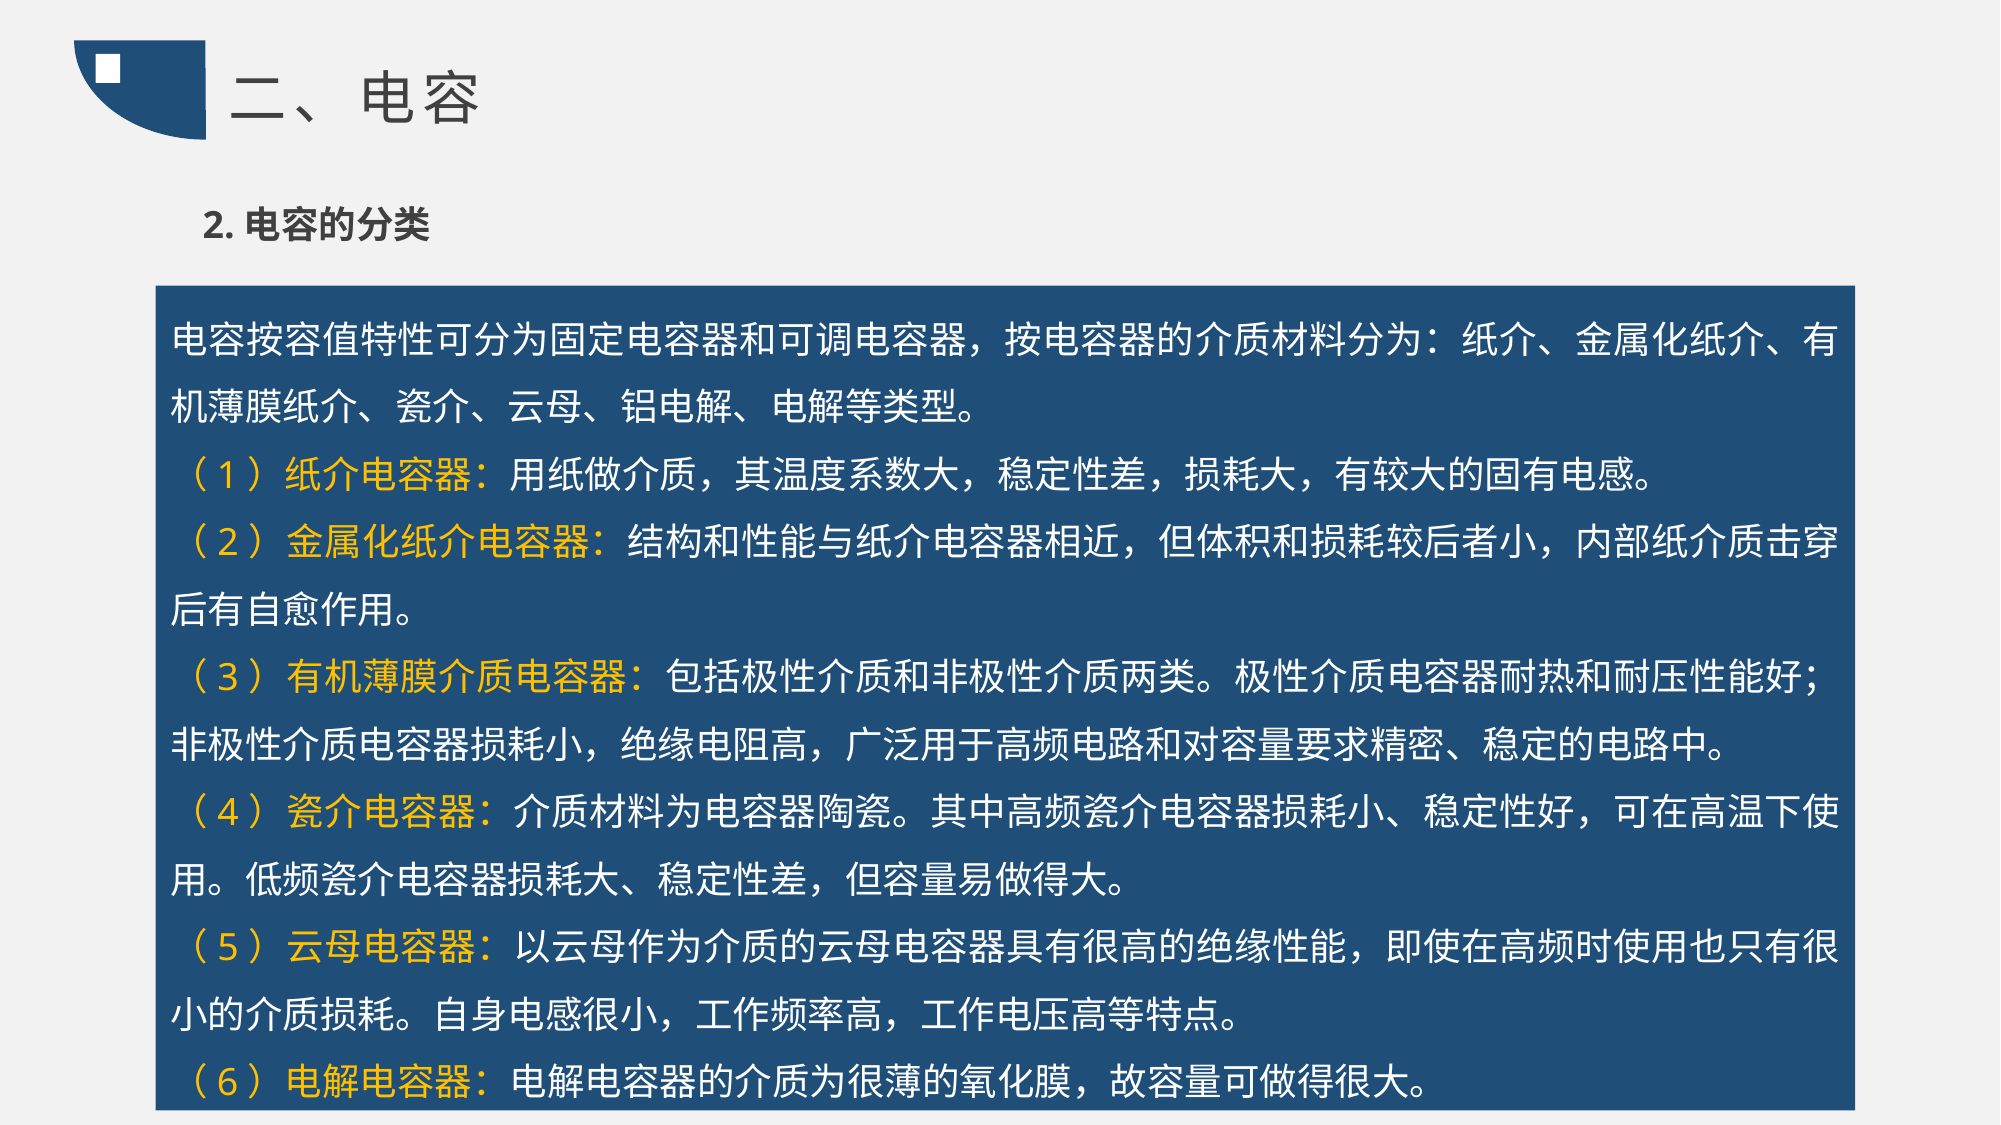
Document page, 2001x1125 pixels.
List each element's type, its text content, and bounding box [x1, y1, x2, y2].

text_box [74, 0, 1070, 140]
text_box 2.电容的分类 [187, 171, 1834, 254]
text_box 电容按容值特性可分为固定电容器和可调电容器，按电容器的介质材料分为：纸介、金属化纸介、有机薄膜纸介、瓷介、云母、铝电解、电解等类型。 （1）纸介电容器：用纸做介质，其温度系数大，稳定性差，损耗大，有较大的固有电感。 （2）金属化纸介电容器：结构和性能与纸介电容器相近，但体积和损耗较后者小，内部纸介质击穿后有自愈作用。 （3）有机薄膜介质电容器：包括极性介质和非极性介质两类。极性介质电容器耐热和耐压性能好；非极性介质电容器损耗小，绝缘电阻高，广泛用于高频电路和对容量要求精密、稳定的电路中。 （4）瓷介电容器：介质材料为电容器陶瓷。其中高频瓷介电容器损耗小、稳定性好，可在高温下使用。低频瓷介电容器损耗大、稳定性差，但容量易做得大。 （5）云母电容器：以云母作为介质的云母电容器具有很高的绝缘性能，即使在高频时使用也只有很小的介质损耗。自身电感很小，工作频率高，工作电压高等特点。 （6）电解电容器：电解电容器的介质为很薄的氧化膜，故容量可做得很大。 [155, 285, 1856, 1111]
